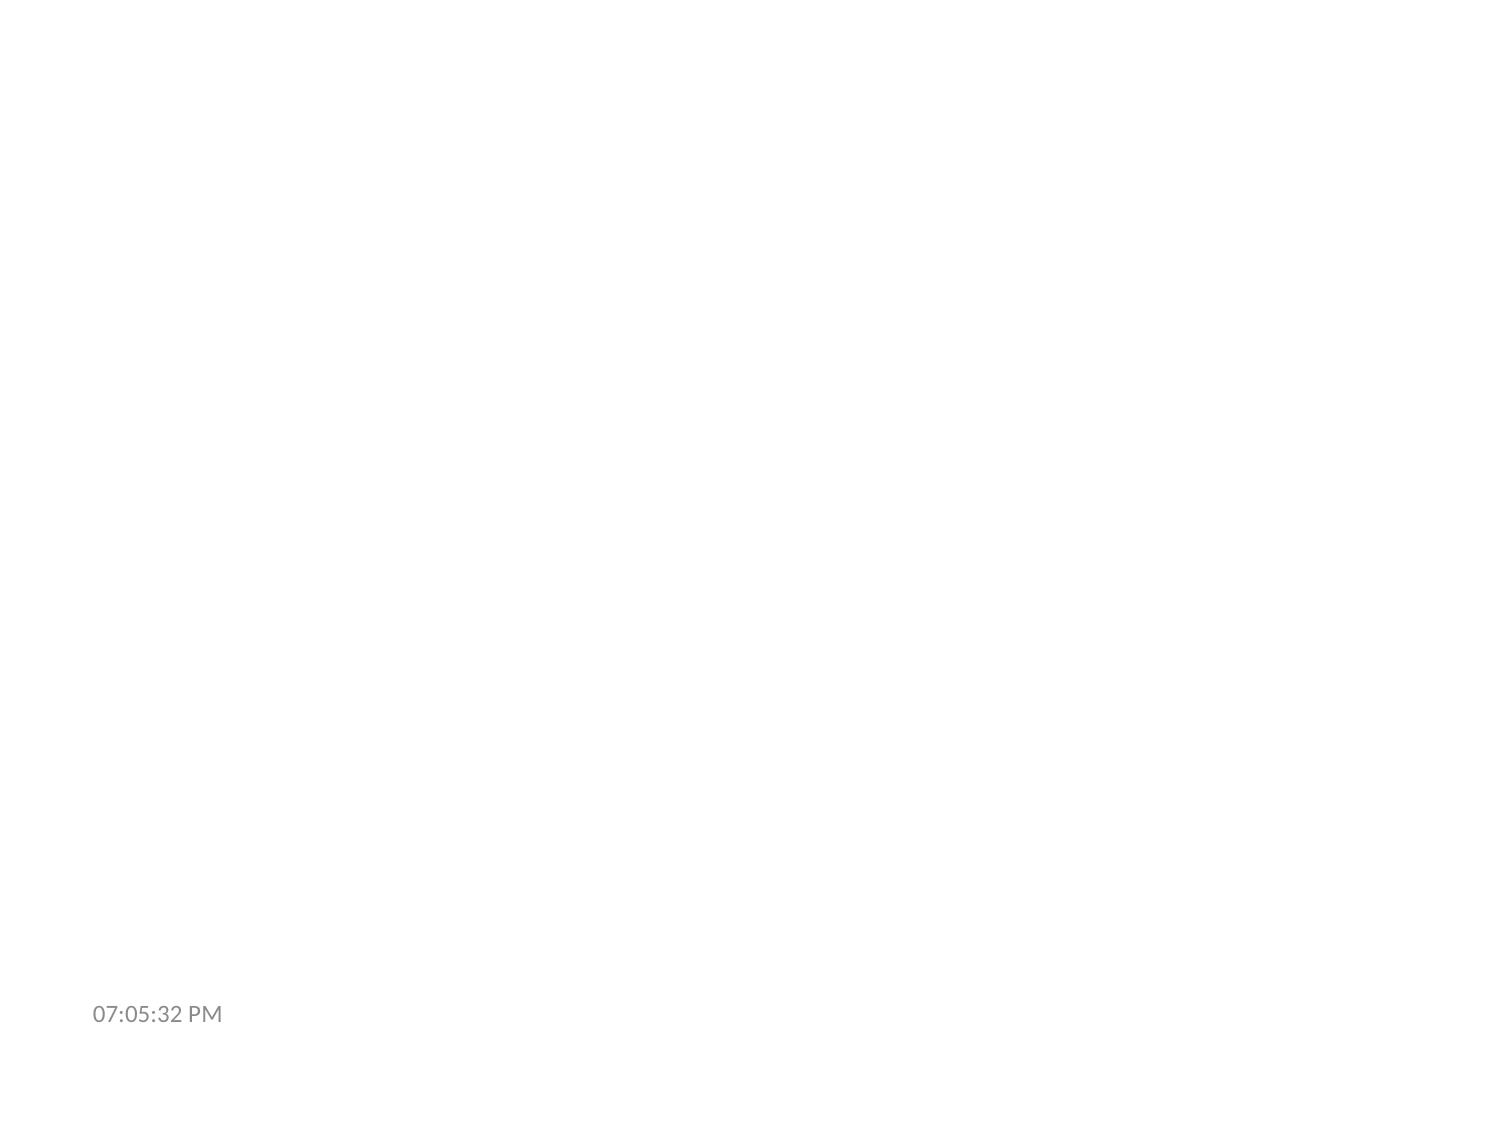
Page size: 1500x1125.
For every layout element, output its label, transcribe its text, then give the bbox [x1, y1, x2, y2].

text_box 3:35:09 PM [77, 982, 428, 1043]
